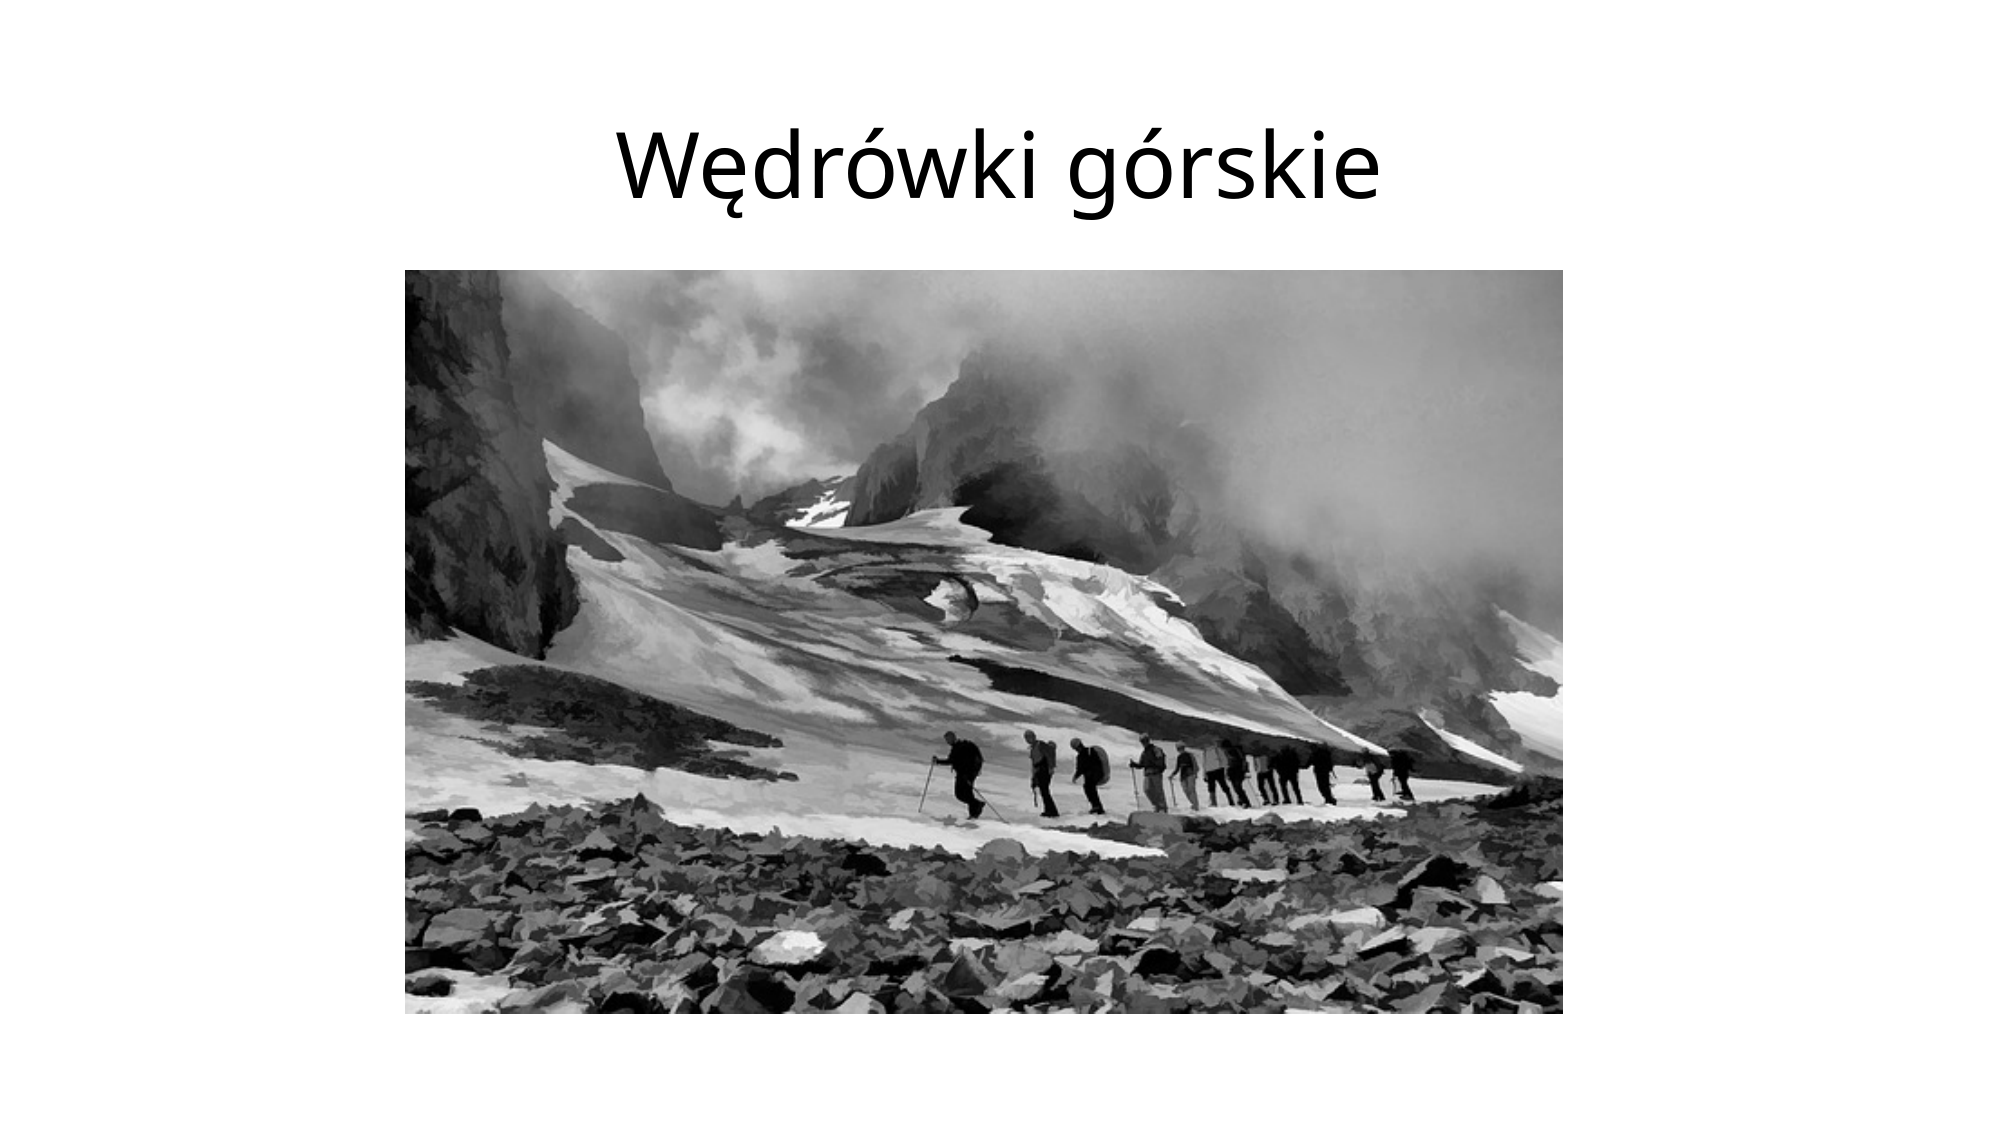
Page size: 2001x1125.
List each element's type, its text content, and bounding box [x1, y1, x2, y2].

title Wędrówki górskie [137, 59, 1863, 278]
picture [405, 270, 1563, 1014]
